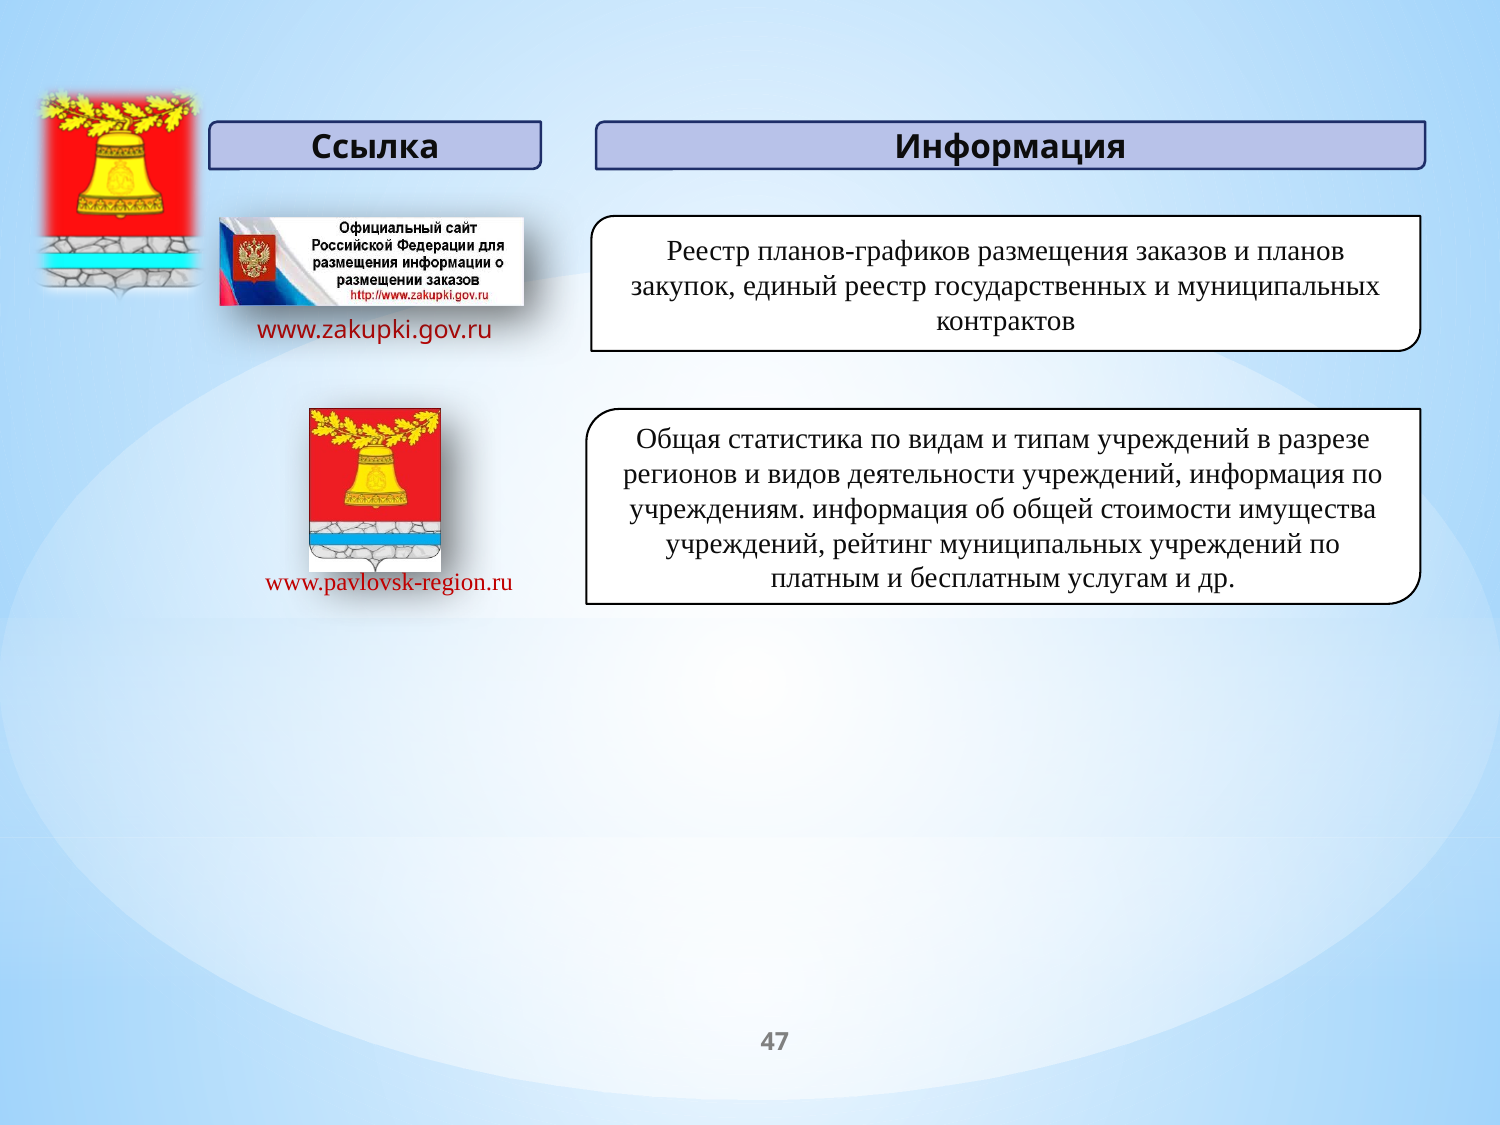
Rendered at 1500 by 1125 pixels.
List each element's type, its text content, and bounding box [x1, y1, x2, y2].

picture [29, 81, 210, 307]
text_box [209, 121, 1426, 605]
slide_number 47 [624, 1012, 925, 1073]
picture [219, 217, 524, 307]
